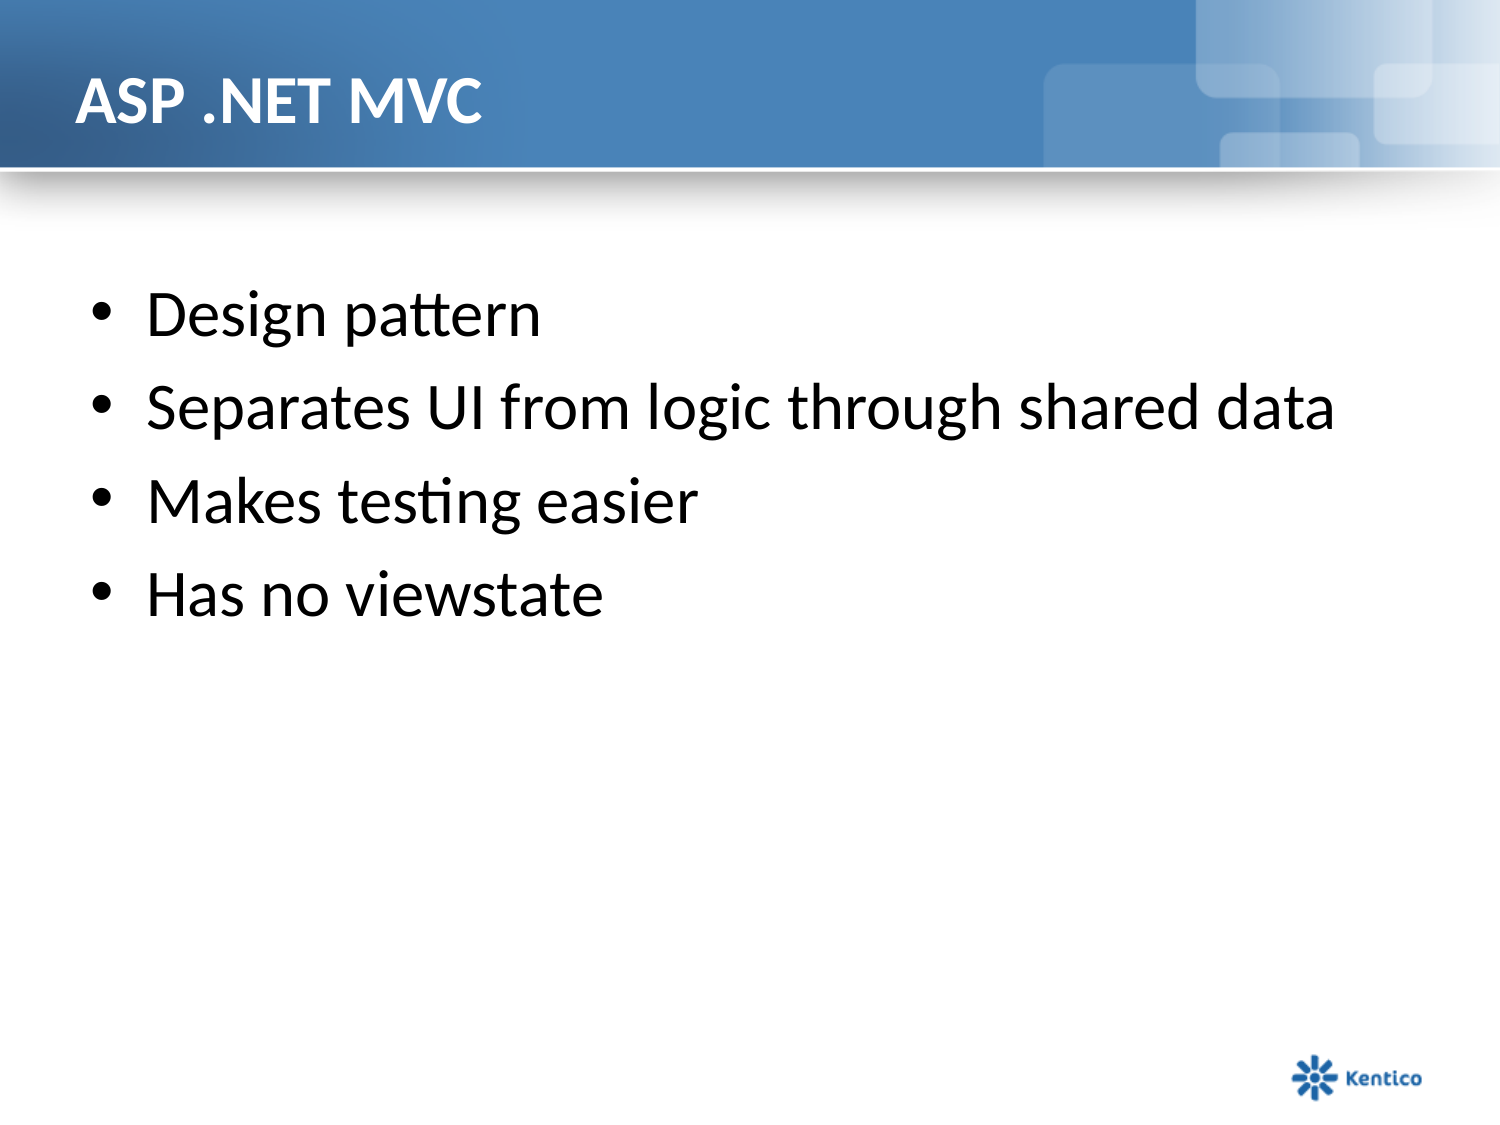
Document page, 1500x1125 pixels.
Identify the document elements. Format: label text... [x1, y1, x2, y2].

list Design pattern Separates UI from logic through shared data Makes testing easier Has no viewstate [75, 262, 1425, 1005]
title ASP .NET MVC [75, 54, 1425, 149]
picture [0, 0, 1500, 1125]
